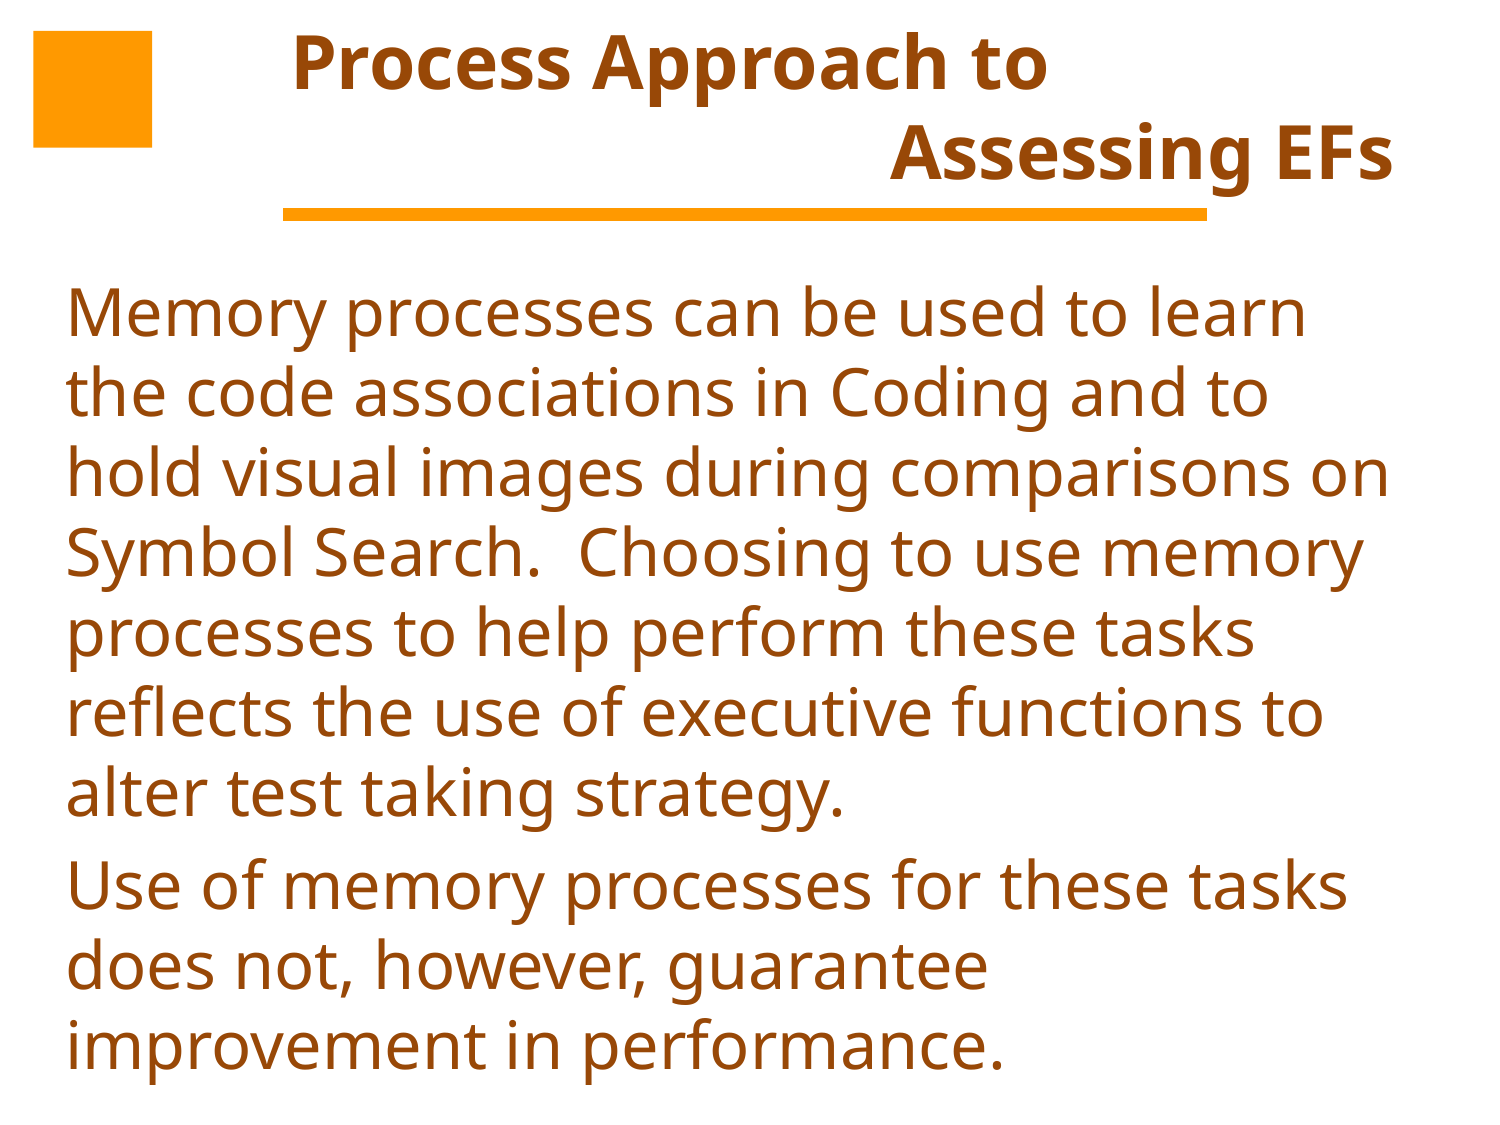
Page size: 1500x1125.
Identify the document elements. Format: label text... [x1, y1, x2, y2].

title Process Approach to Assessing EFs [274, 77, 1500, 203]
list Memory processes can be used to learn the code associations in Coding and to hold visual images during comparisons on Symbol Search. Choosing to use memory processes to help perform these tasks reflects the use of executive functions to alter test taking strategy. Use of memory processes for these tasks does not, however, guarantee improvement in performance. [49, 262, 1438, 1125]
text_box [31, 29, 154, 150]
